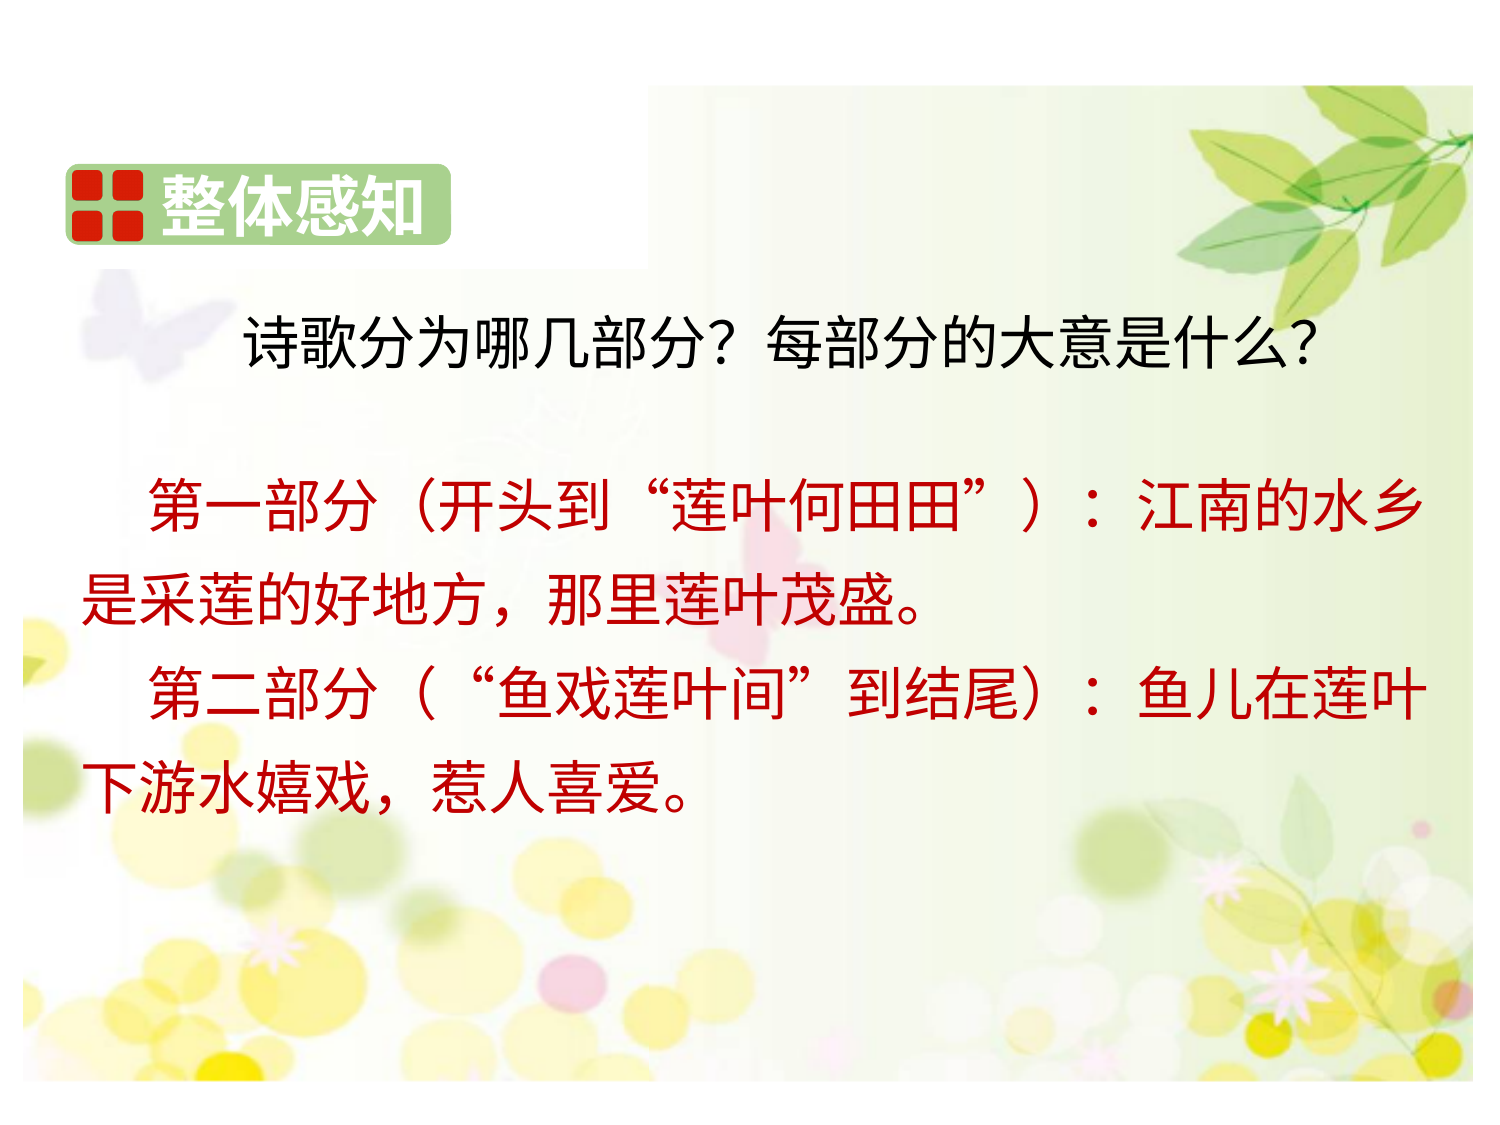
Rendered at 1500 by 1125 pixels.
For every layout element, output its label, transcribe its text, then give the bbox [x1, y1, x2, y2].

picture [64, 163, 150, 249]
picture [23, 84, 1473, 1093]
text_box 整体感知 [146, 157, 451, 253]
